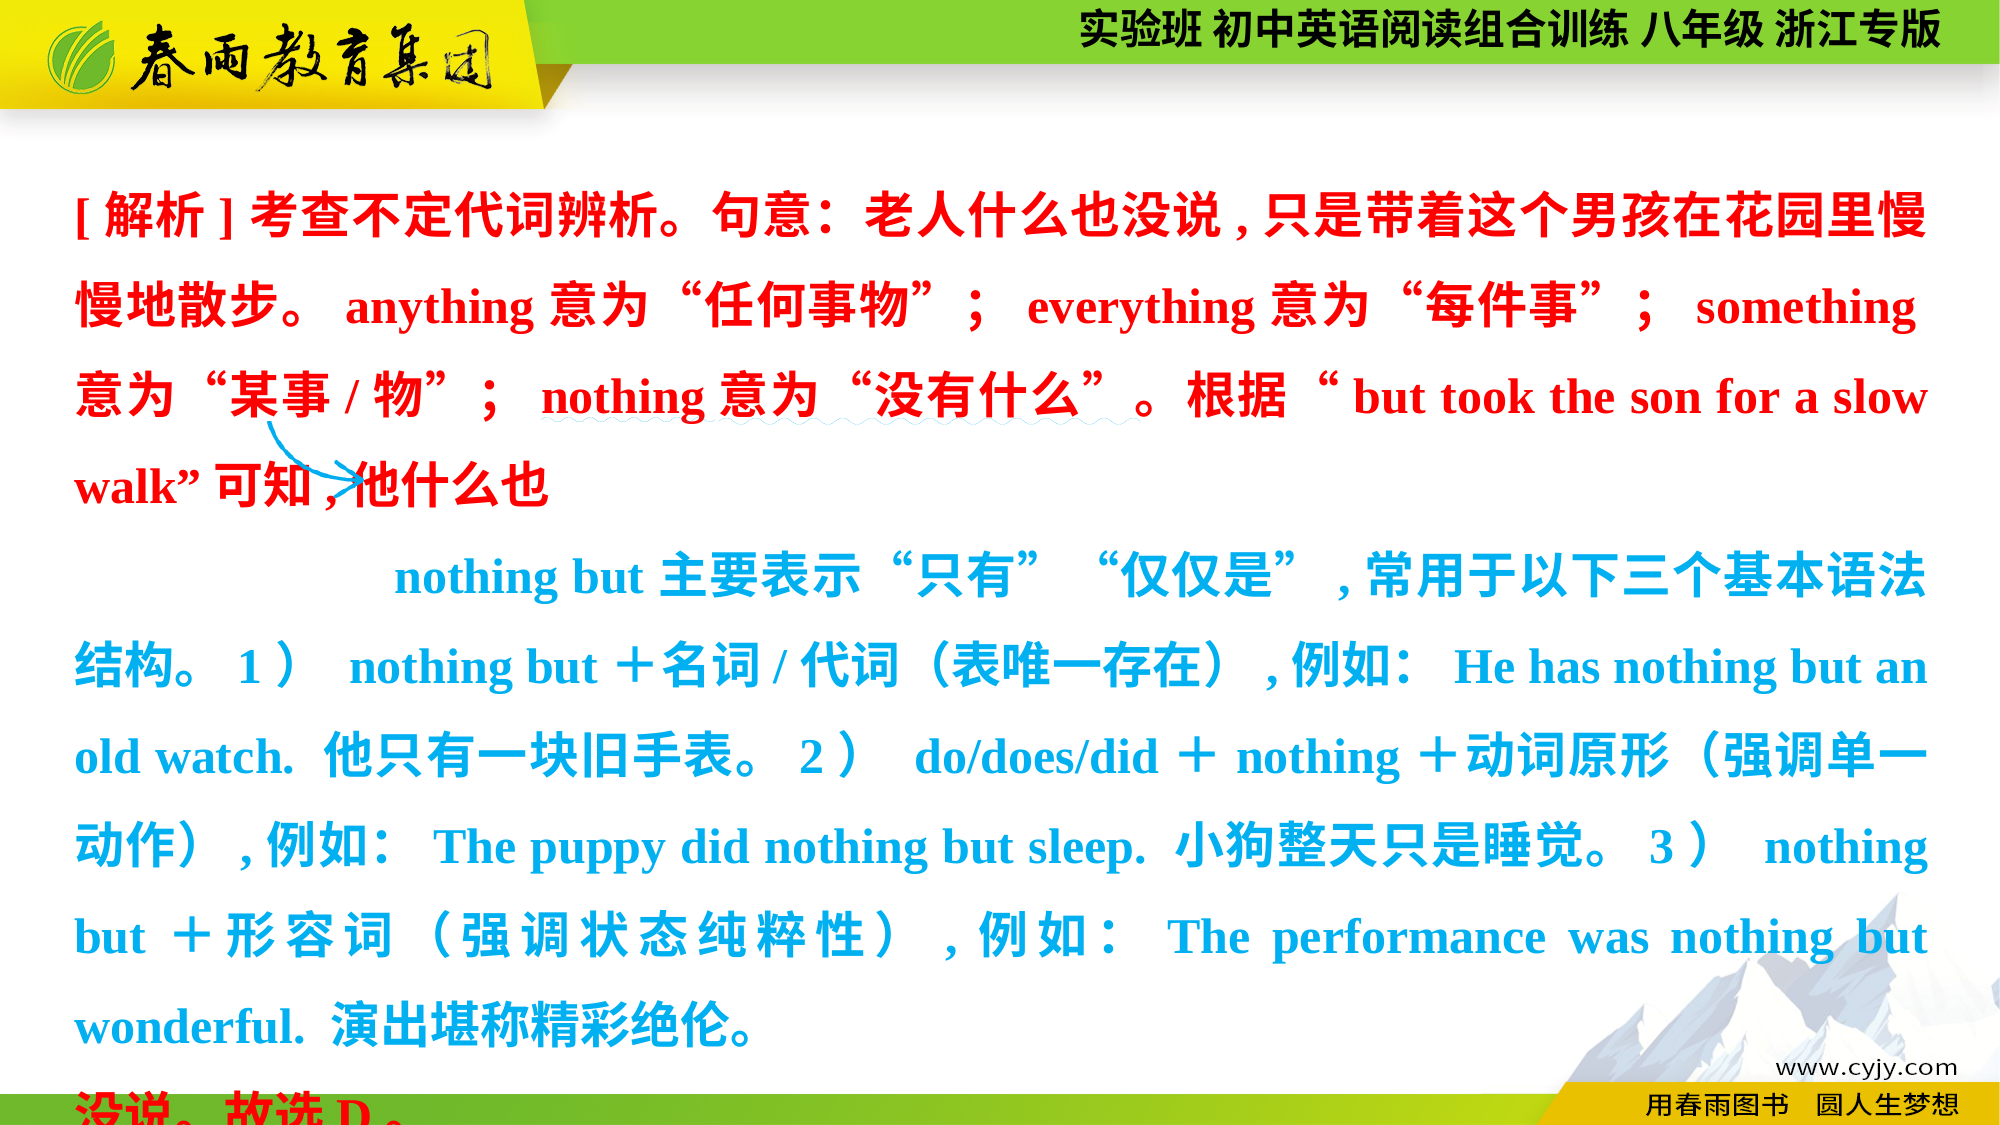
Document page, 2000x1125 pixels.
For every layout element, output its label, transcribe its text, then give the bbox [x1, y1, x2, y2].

list [解析]考查不定代词辨析。句意：老人什么也没说,只是带着这个男孩在花园里慢慢地散步。anything意为“任何事物”；everything意为“每件事”；something意为“某事/物”；nothing意为“没有什么”。根据“but took the son for a slow walk”可知,他什么也 nothing but主要表示“只有”“仅仅是”,常用于以下三个基本语法结构。1） nothing but＋名词/代词（表唯一存在）,例如：He has nothing but an old watch. 他只有一块旧手表。2） do/does/did＋nothing＋动词原形（强调单一动作）,例如：The puppy did nothing but sleep. 小狗整天只是睡觉。3） nothing but＋形容词（强调状态纯粹性）,例如：The performance was nothing but wonderful. 演出堪称精彩绝伦。 没说。故选D。 [59, 146, 1944, 1071]
picture [0, 0, 2000, 1125]
